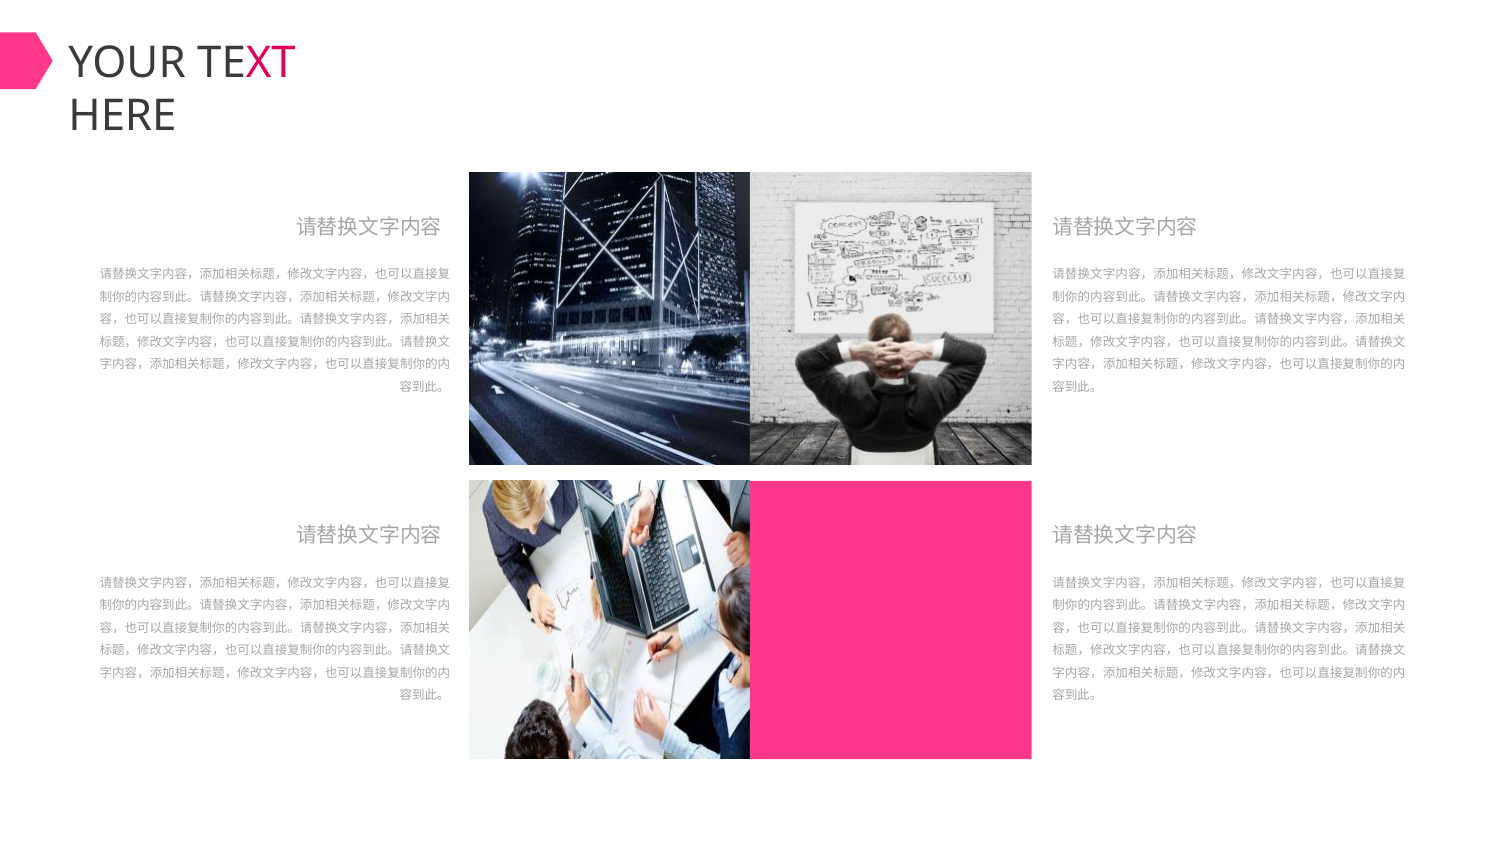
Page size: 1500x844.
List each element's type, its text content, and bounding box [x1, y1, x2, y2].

text_box [468, 479, 751, 760]
text_box [468, 172, 749, 466]
text_box 请替换文字内容，添加相关标题，修改文字内容，也可以直接复制你的内容到此。请替换文字内容，添加相关标题，修改文字内容，也可以直接复制你的内容到此。请替换文字内容，添加相关标题，修改文字内容，也可以直接复制你的内容到此。请替换文字内容，添加相关标题，修改文字内容，也可以直接复制你的内容到此。 [1052, 259, 1406, 395]
text_box [749, 480, 1032, 760]
text_box 请替换文字内容 [296, 213, 450, 239]
text_box 请替换文字内容 [296, 521, 450, 547]
text_box 请替换文字内容 [1052, 213, 1206, 239]
text_box 请替换文字内容，添加相关标题，修改文字内容，也可以直接复制你的内容到此。请替换文字内容，添加相关标题，修改文字内容，也可以直接复制你的内容到此。请替换文字内容，添加相关标题，修改文字内容，也可以直接复制你的内容到此。请替换文字内容，添加相关标题，修改文字内容，也可以直接复制你的内容到此。 [1052, 567, 1406, 703]
text_box 请替换文字内容，添加相关标题，修改文字内容，也可以直接复制你的内容到此。请替换文字内容，添加相关标题，修改文字内容，也可以直接复制你的内容到此。请替换文字内容，添加相关标题，修改文字内容，也可以直接复制你的内容到此。请替换文字内容，添加相关标题，修改文字内容，也可以直接复制你的内容到此。 [96, 567, 450, 703]
text_box YOUR TEXT HERE [57, 28, 389, 145]
text_box 请替换文字内容 [1052, 521, 1206, 547]
text_box 请替换文字内容，添加相关标题，修改文字内容，也可以直接复制你的内容到此。请替换文字内容，添加相关标题，修改文字内容，也可以直接复制你的内容到此。请替换文字内容，添加相关标题，修改文字内容，也可以直接复制你的内容到此。请替换文字内容，添加相关标题，修改文字内容，也可以直接复制你的内容到此。 [96, 259, 450, 395]
text_box [749, 172, 1033, 466]
